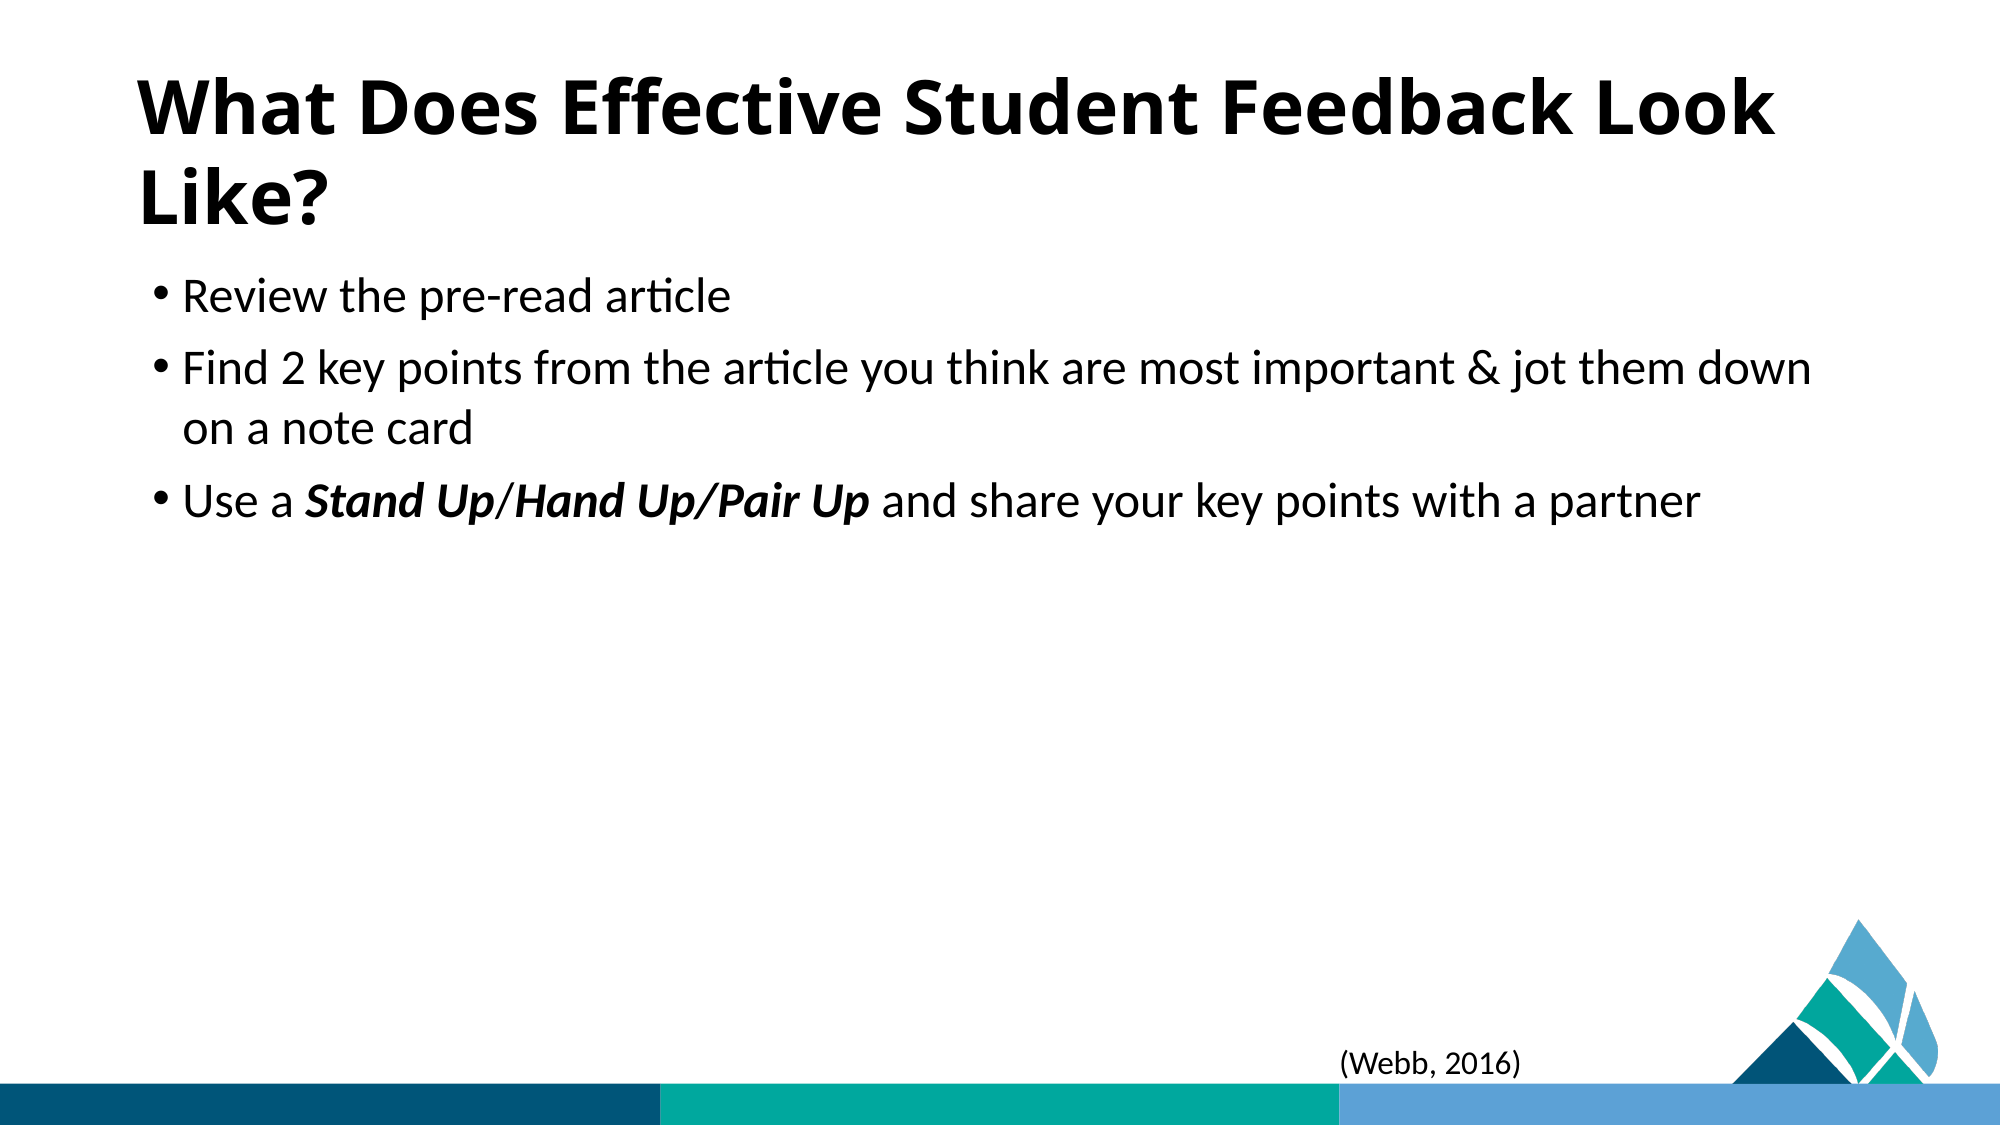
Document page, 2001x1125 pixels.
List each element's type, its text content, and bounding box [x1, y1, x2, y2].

picture [1732, 919, 1938, 1084]
text_box (Webb, 2016) [1324, 1033, 1629, 1089]
list Review the pre-read article Find 2 key points from the article you think are most important & jot them down on a note card Use a Stand Up/Hand Up/Pair Up and share your key points with a partner [137, 262, 1863, 931]
title What Does Effective Student Feedback Look Like? [137, 59, 1863, 240]
